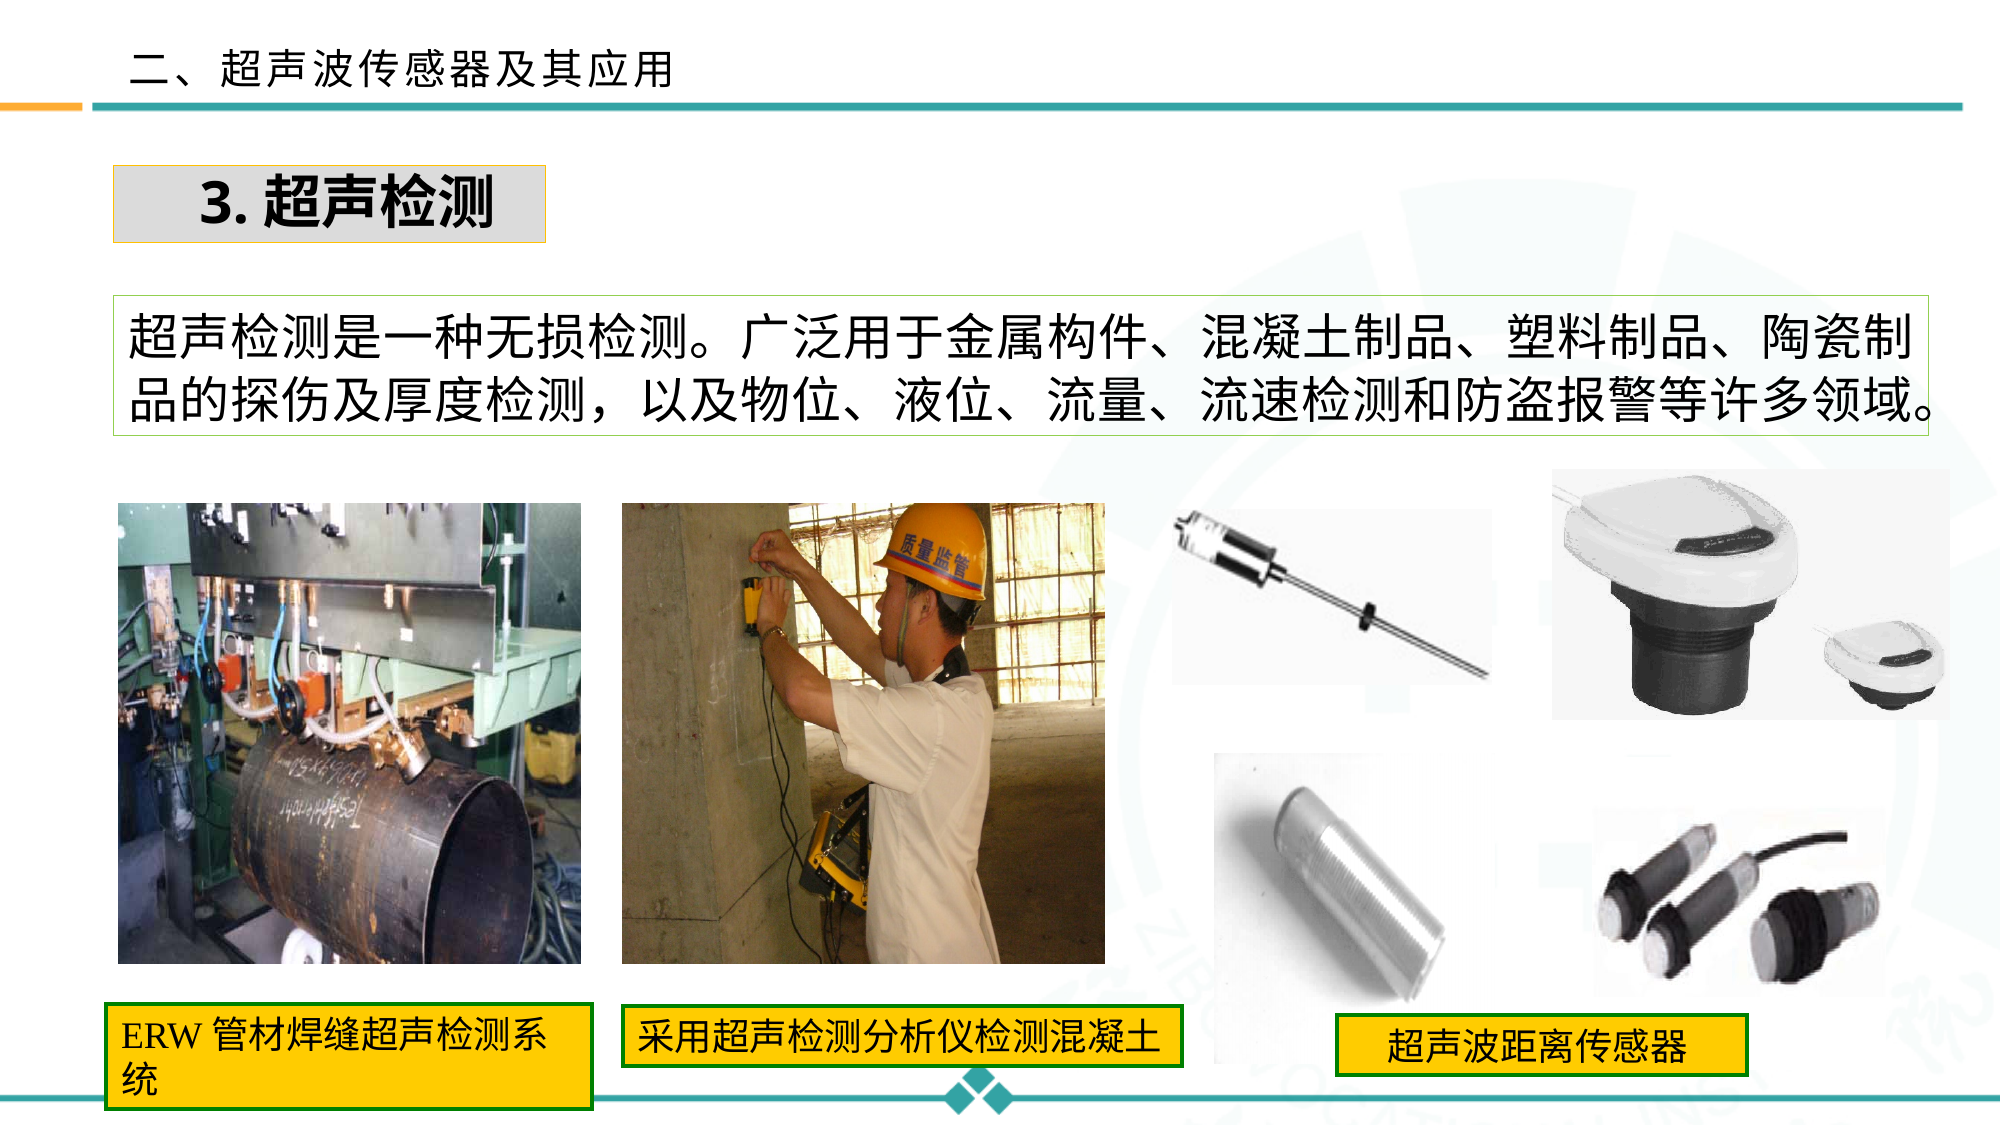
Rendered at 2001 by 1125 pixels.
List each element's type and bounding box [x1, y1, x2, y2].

picture [0, 0, 2000, 1125]
text_box [1172, 469, 1950, 720]
